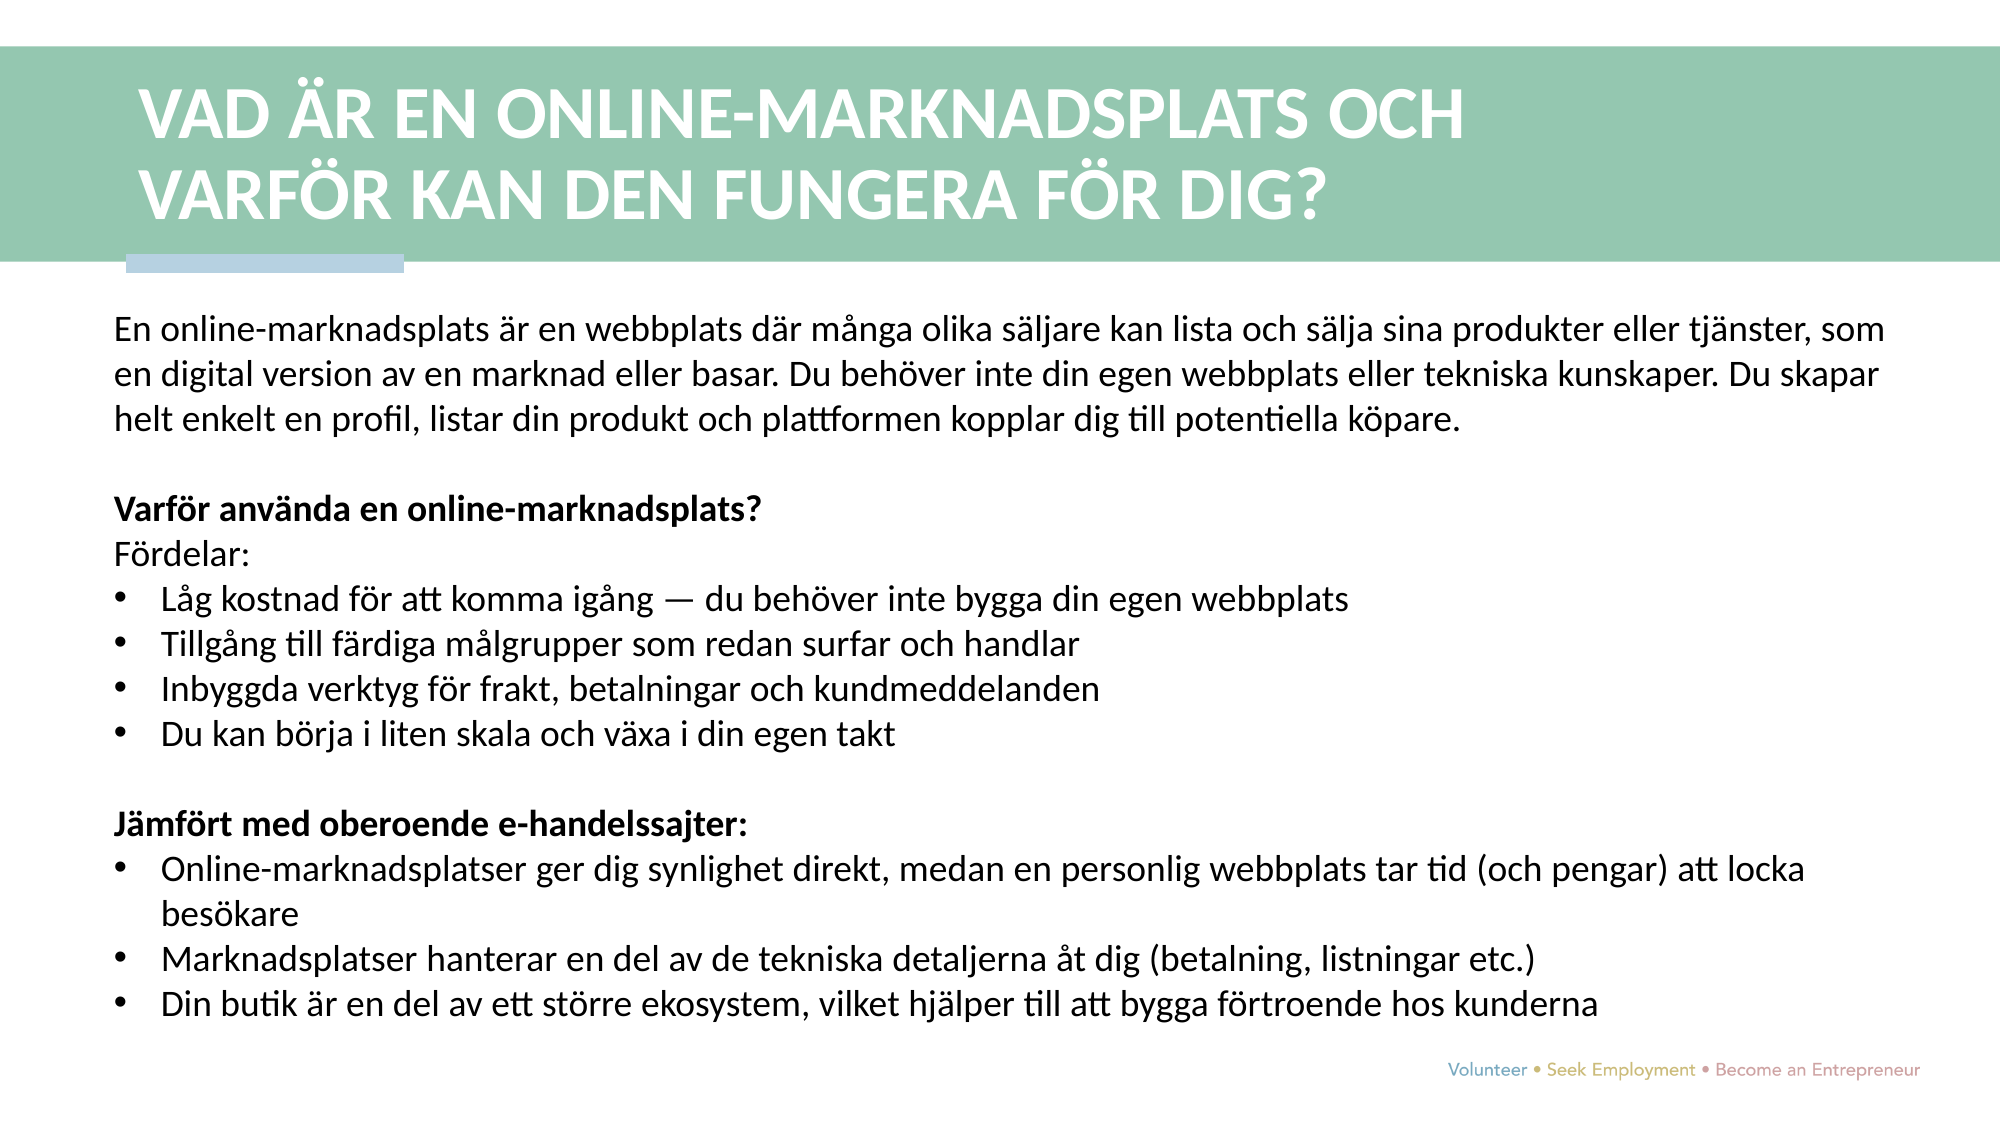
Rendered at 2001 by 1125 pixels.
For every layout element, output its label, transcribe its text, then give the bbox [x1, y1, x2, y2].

list VAD ÄR EN ONLINE-MARKNADSPLATS OCH VARFÖR KAN DEN FUNGERA FÖR DIG? [123, 62, 1522, 247]
text_box En online-marknadsplats är en webbplats där många olika säljare kan lista och sälja sina produkter eller tjänster, som en digital version av en marknad eller basar. Du behöver inte din egen webbplats eller tekniska kunskaper. Du skapar helt enkelt en profil, listar din produkt och plattformen kopplar dig till potentiella köpare. Varför använda en online-marknadsplats? Fördelar: Låg kostnad för att komma igång — du behöver inte bygga din egen webbplats Tillgång till färdiga målgrupper som redan surfar och handlar Inbyggda verktyg för frakt, betalningar och kundmeddelanden Du kan börja i liten skala och växa i din egen takt Jämfört med oberoende e-handelssajter: Online-marknadsplatser ger dig synlighet direkt, medan en personlig webbplats tar tid (och pengar) att locka besökare Marknadsplatser hanterar en del av de tekniska detaljerna åt dig (betalning, listningar etc.) Din butik är en del av ett större ekosystem, vilket hjälper till att bygga förtroende hos kunderna [99, 296, 1901, 1032]
picture [1418, 1046, 1971, 1103]
